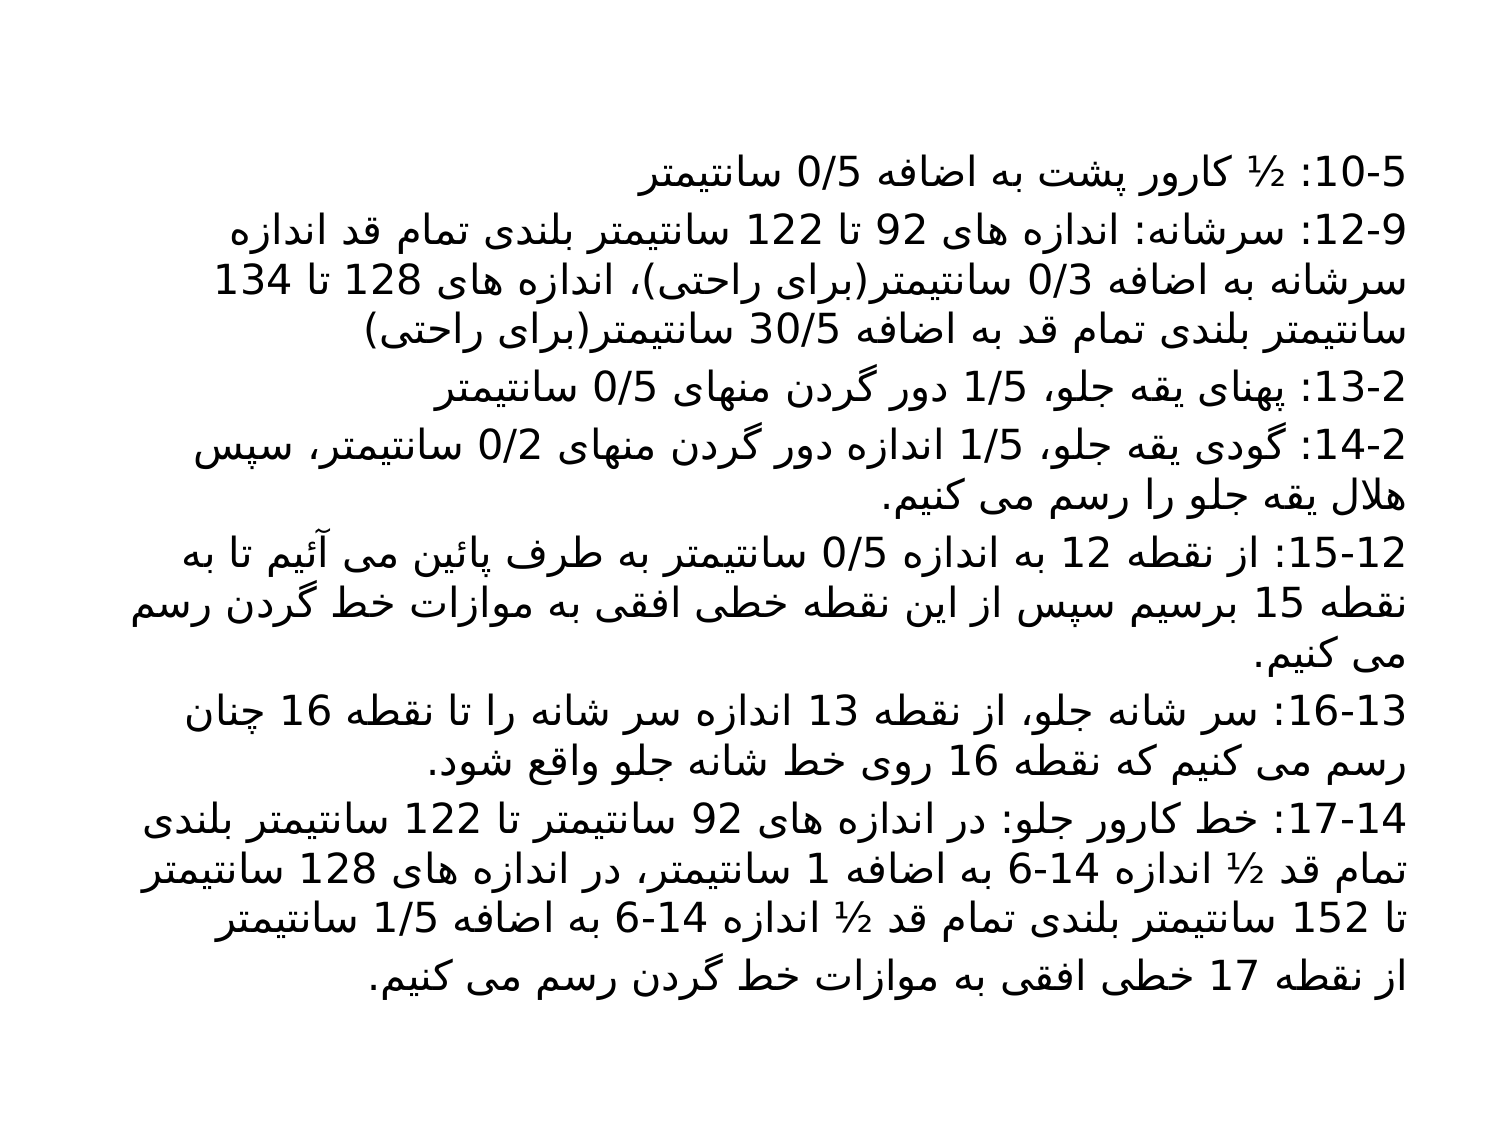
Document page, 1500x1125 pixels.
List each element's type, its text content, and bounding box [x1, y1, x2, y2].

subtitle 10-5: ½ کارور پشت به اضافه 0/5 سانتیمتر 12-9: سرشانه: اندازه های 92 تا 122 سانتیمتر بلندی تمام قد اندازه سرشانه به اضافه 0/3 سانتیمتر(برای راحتی)، اندازه های 128 تا 134 سانتیمتر بلندی تمام قد به اضافه 30/5 سانتیمتر(برای راحتی) 13-2: پهنای یقه جلو، 1/5 دور گردن منهای 0/5 سانتیمتر 14-2: گودی یقه جلو، 1/5 اندازه دور گردن منهای 0/2 سانتیمتر، سپس هلال یقه جلو را رسم می کنیم. 15-12: از نقطه 12 به اندازه 0/5 سانتیمتر به طرف پائین می آئیم تا به نقطه 15 برسیم سپس از این نقطه خطی افقی به موازات خط گردن رسم می کنیم. 16-13: سر شانه جلو، از نقطه 13 اندازه سر شانه را تا نقطه 16 چنان رسم می کنیم که نقطه 16 روی خط شانه جلو واقع شود. 17-14: خط کارور جلو: در اندازه های 92 سانتیمتر تا 122 سانتیمتر بلندی تمام قد ½ اندازه 14-6 به اضافه 1 سانتیمتر، در اندازه های 128 سانتیمتر تا 152 سانتیمتر بلندی تمام قد ½ اندازه 14-6 به اضافه 1/5 سانتیمتر از نقطه 17 خطی افقی به موازات خط گردن رسم می کنیم. [100, 137, 1424, 1012]
